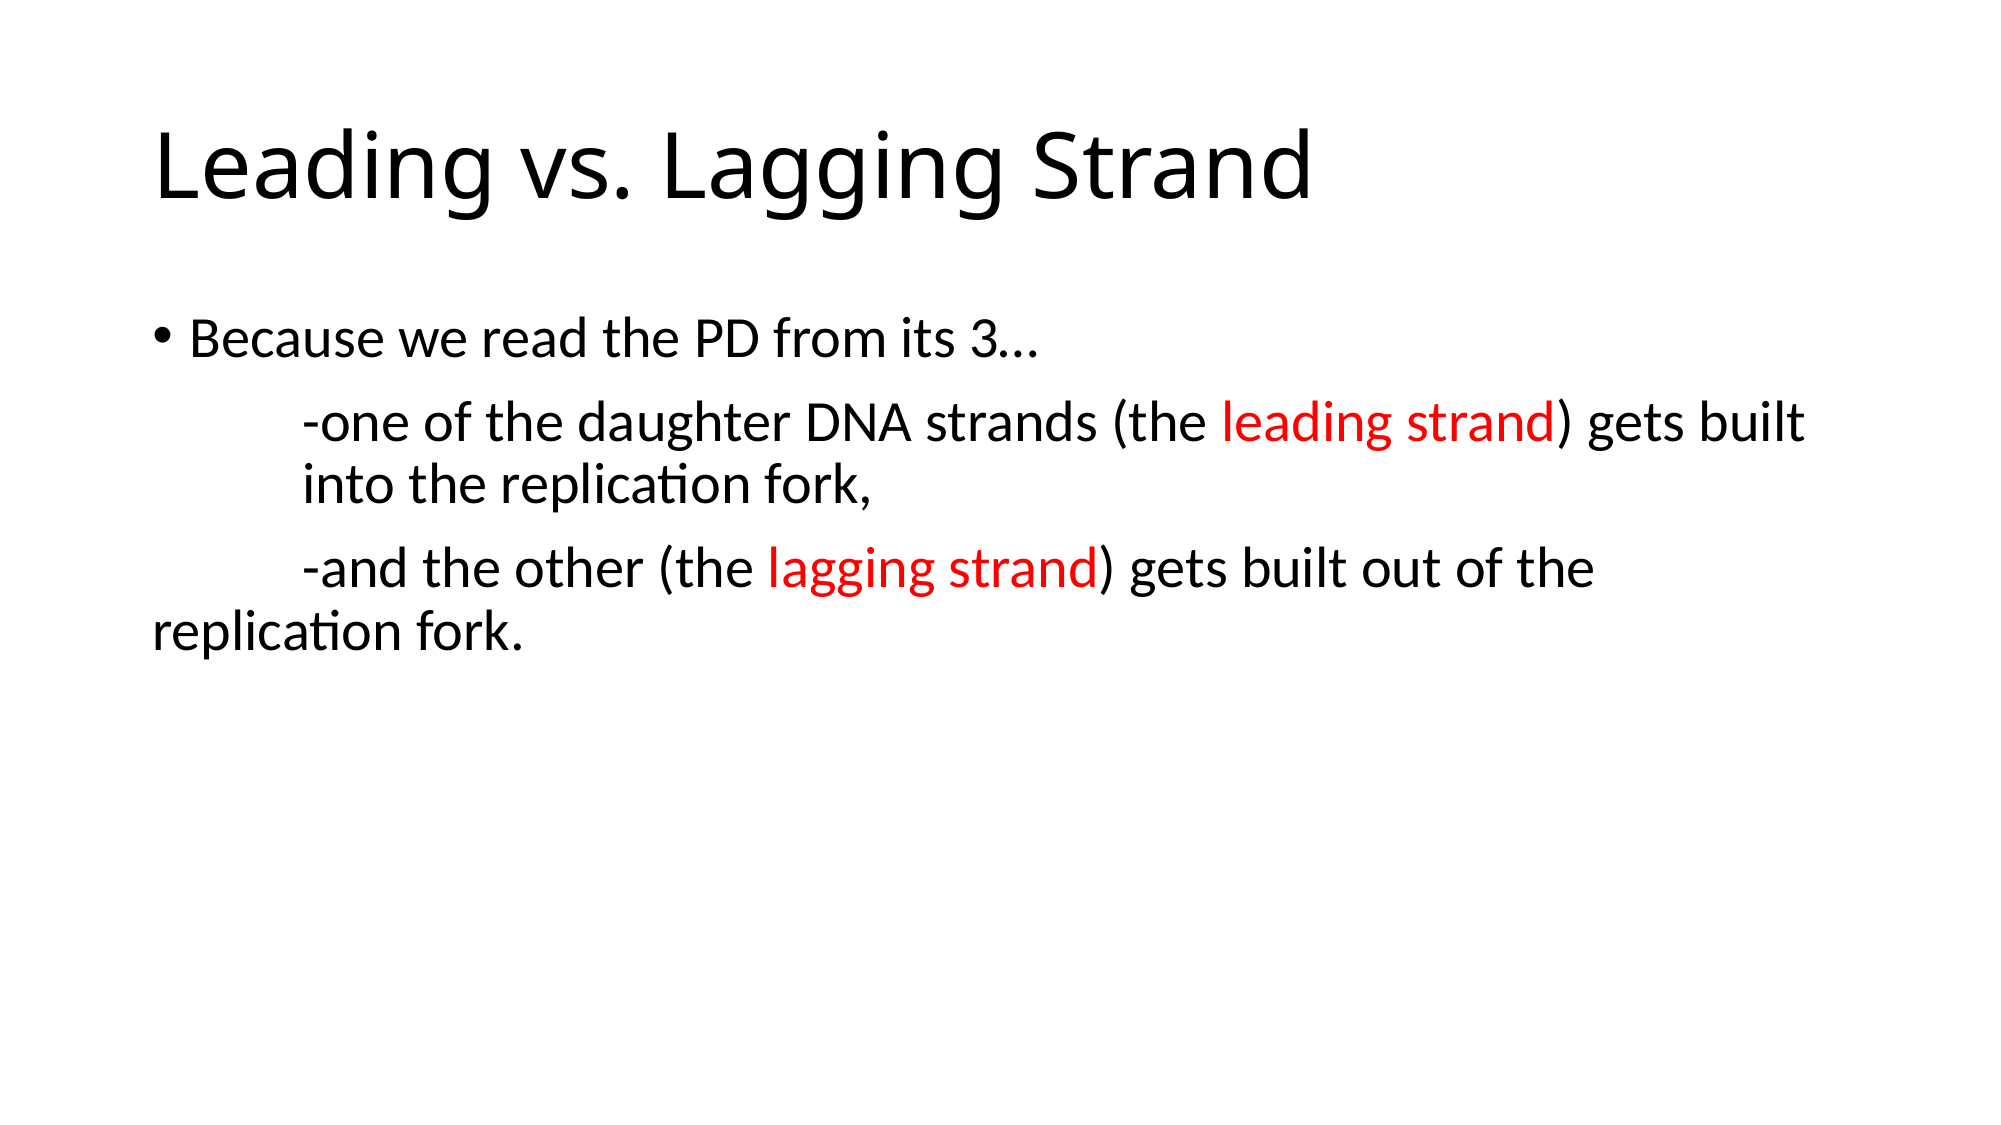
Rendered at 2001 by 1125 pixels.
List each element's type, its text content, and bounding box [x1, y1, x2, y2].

title Leading vs. Lagging Strand [137, 59, 1863, 278]
list Because we read the PD from its 3… -one of the daughter DNA strands (the leading strand) gets built into the replication fork, -and the other (the lagging strand) gets built out of the replication fork. [137, 299, 1863, 1014]
